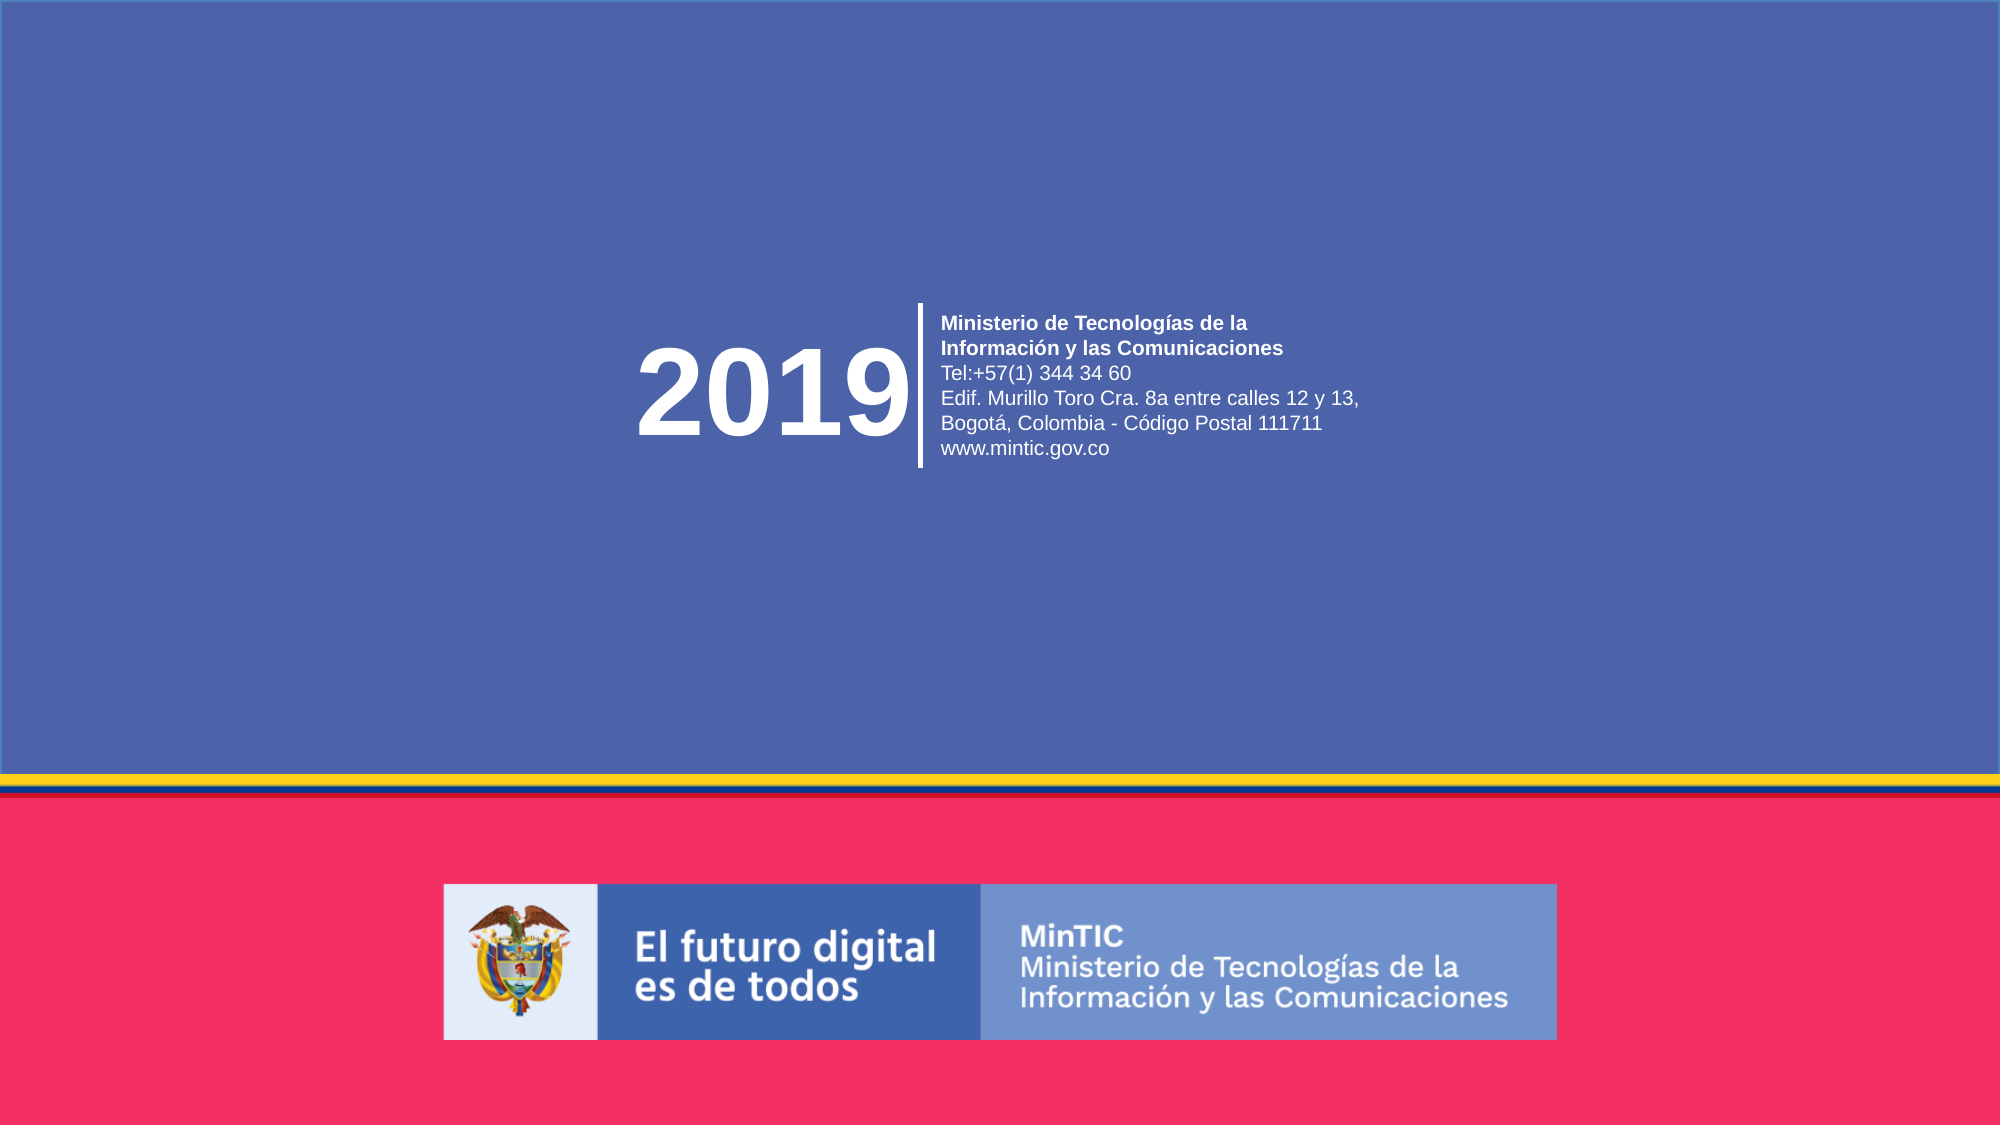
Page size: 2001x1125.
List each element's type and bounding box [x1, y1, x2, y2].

picture [443, 883, 1557, 1040]
text_box [0, 0, 2000, 774]
text_box [0, 807, 2000, 1125]
text_box [618, 302, 1382, 470]
picture [0, 774, 2000, 799]
